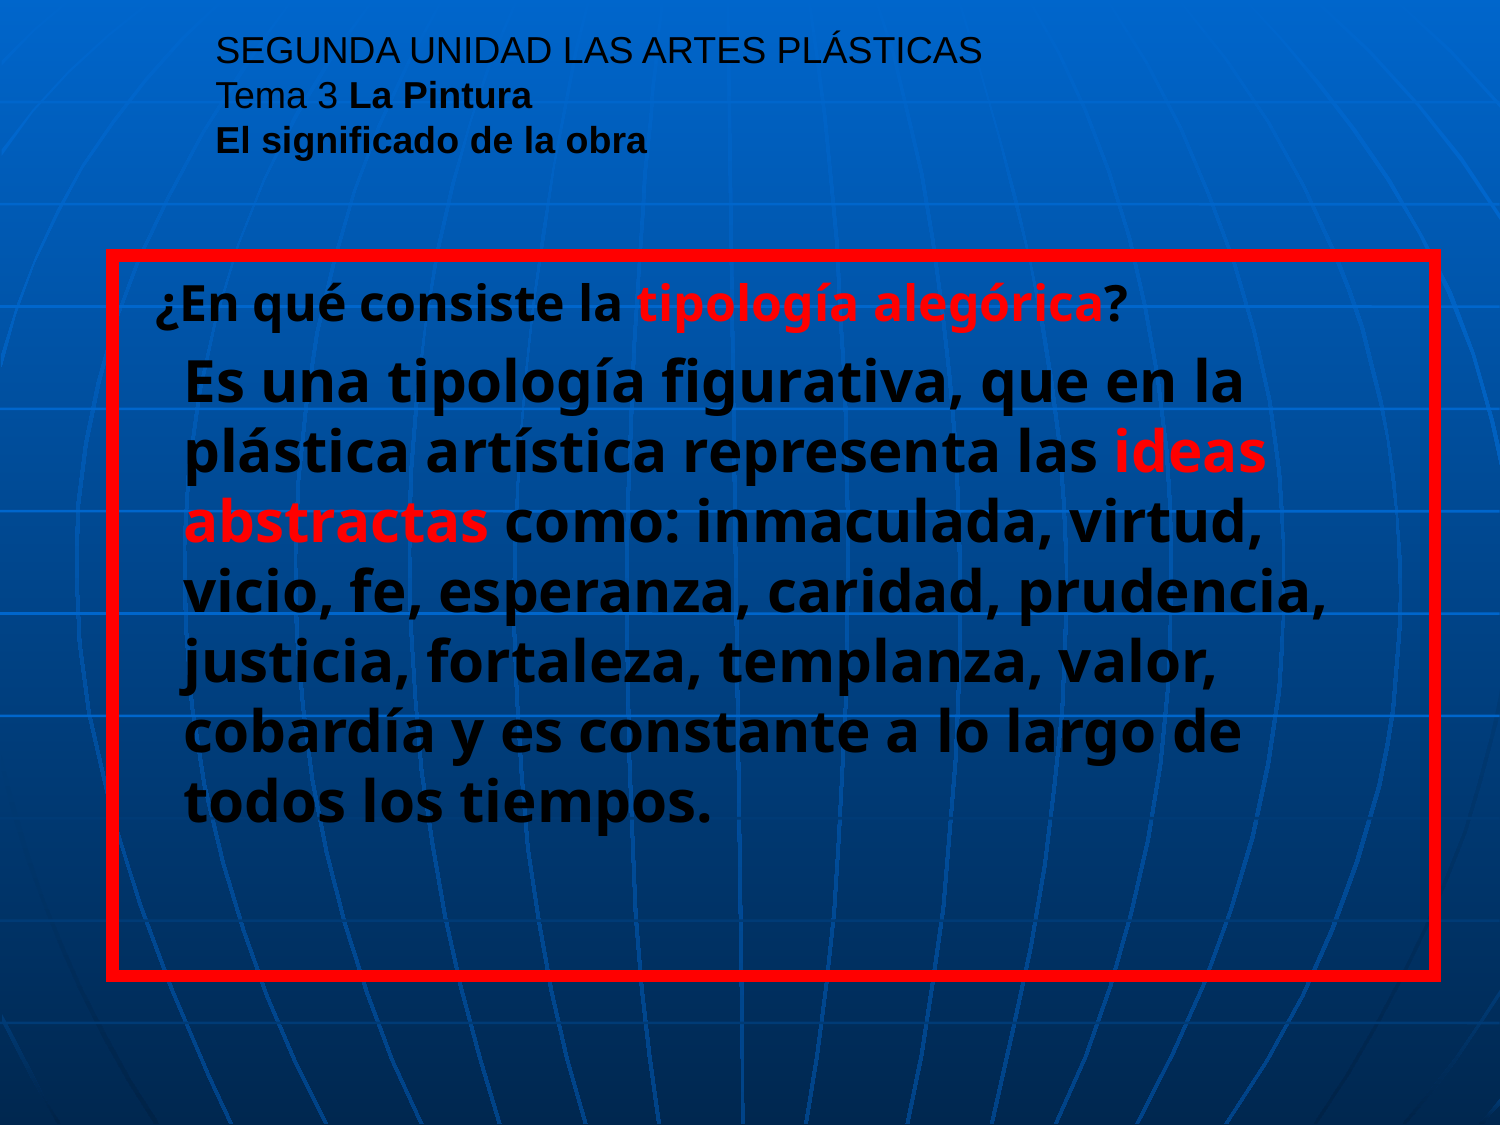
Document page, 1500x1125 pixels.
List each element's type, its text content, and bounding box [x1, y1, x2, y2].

title SEGUNDA UNIDAD LAS ARTES PLÁSTICAS Tema 3 La Pintura El significado de la obra [0, 0, 1200, 188]
list ¿En qué consiste la tipología alegórica? Es una tipología figurativa, que en la plástica artística representa las ideas abstractas como: inmaculada, virtud, vicio, fe, esperanza, caridad, prudencia, justicia, fortaleza, templanza, valor, cobardía y es constante a lo largo de todos los tiempos. [111, 255, 1436, 977]
